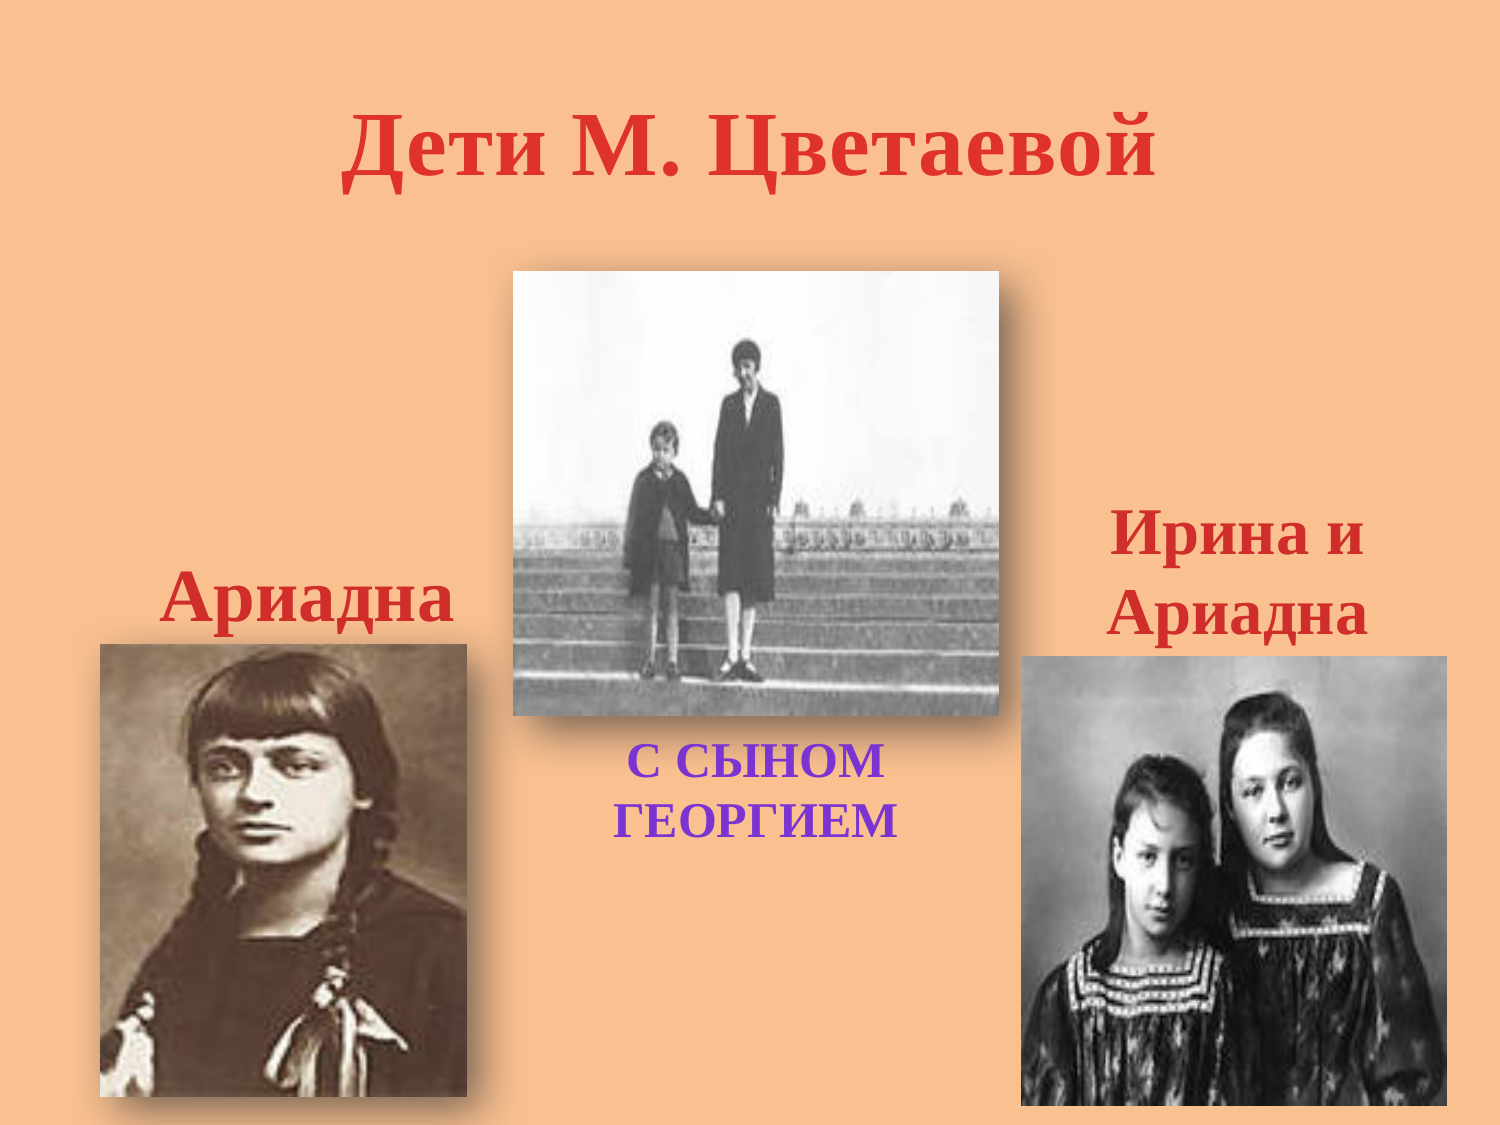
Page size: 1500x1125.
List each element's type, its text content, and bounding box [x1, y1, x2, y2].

title Дети М. Цветаевой [75, 45, 1425, 233]
picture [1021, 656, 1448, 1107]
picture [513, 271, 999, 717]
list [100, 644, 467, 1098]
text_box С сыном Георгием [490, 720, 1016, 856]
text_box Ирина и Ариадна [1030, 480, 1445, 655]
text_box Ариадна [135, 538, 479, 644]
